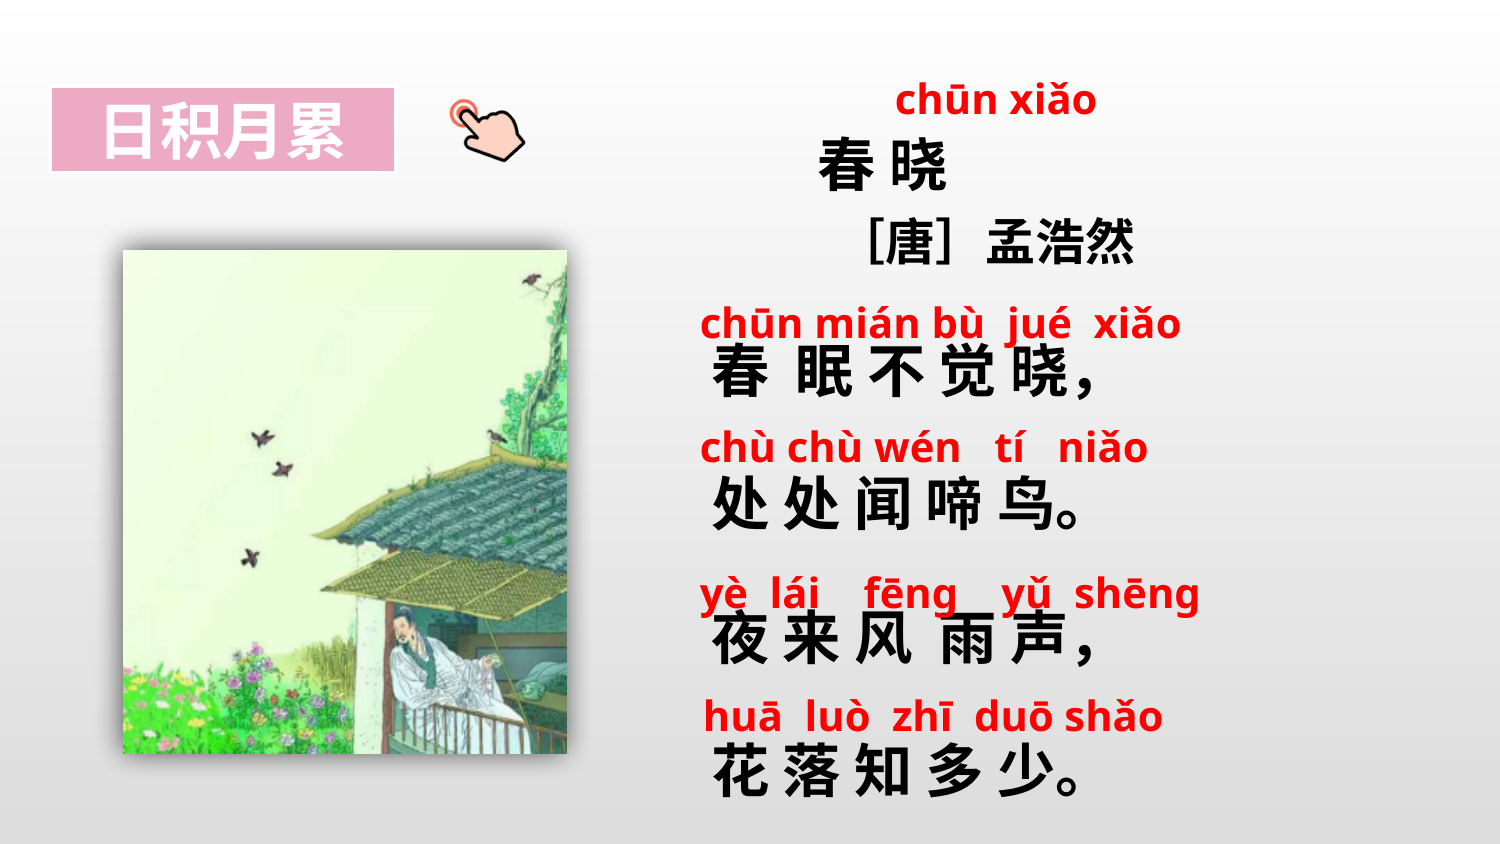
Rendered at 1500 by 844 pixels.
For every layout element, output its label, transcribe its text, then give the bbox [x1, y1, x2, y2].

text_box chù chù wén tí niǎo [688, 365, 1468, 527]
text_box 日积月累 [48, 84, 397, 174]
picture [123, 250, 567, 754]
text_box 春 晓 ［唐］孟浩然 春 眠 不 觉 晓， 处 处 闻 啼 鸟。 夜 来 风 雨 声， 花 落 知 多 少。 [699, 119, 1500, 810]
text_box yè lái fēnɡ yǔ shēnɡ [688, 535, 1468, 673]
picture [439, 81, 531, 174]
text_box huā luò zhī duō shǎo [691, 634, 1471, 746]
text_box chūn mián bù jué xiǎo [688, 266, 1468, 365]
text_box chūn xiǎo [883, 67, 1148, 129]
